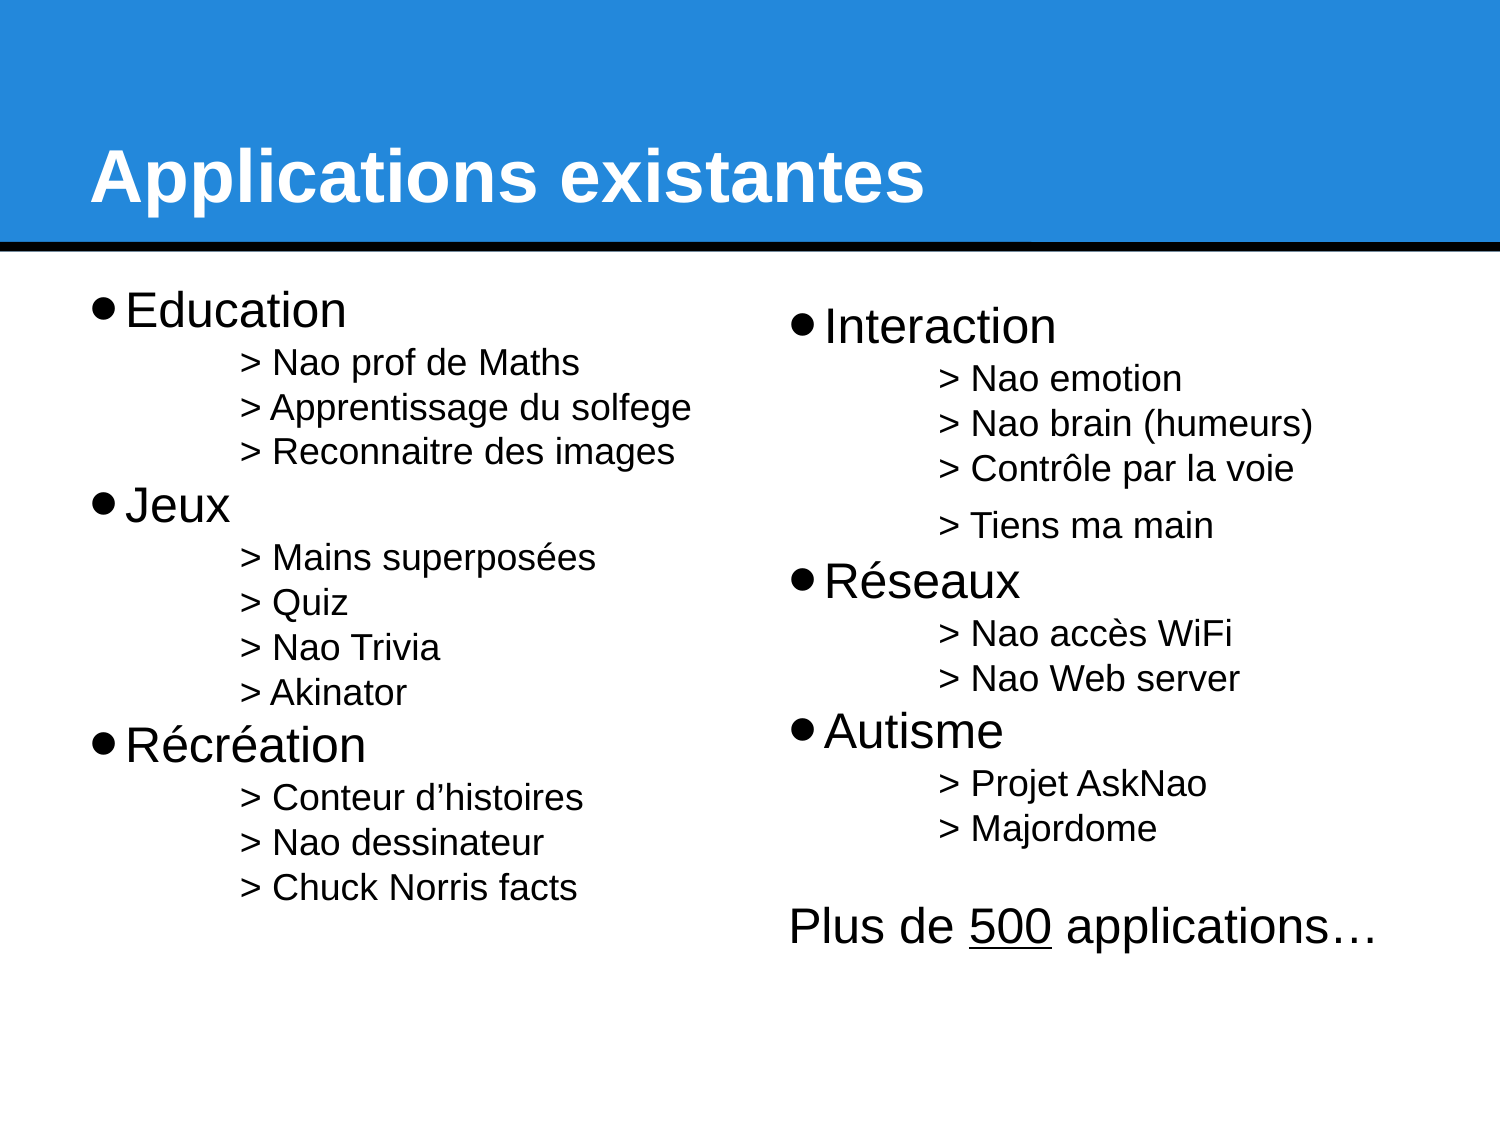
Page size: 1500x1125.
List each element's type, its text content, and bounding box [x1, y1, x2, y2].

text_box Interaction > Nao emotion > Nao brain (humeurs) > Contrôle par la voie > Tiens ma main Réseaux > Nao accès WiFi > Nao Web server Autisme > Projet AskNao > Majordome Plus de 500 applications… [773, 278, 1425, 1094]
text_box Applications existantes [75, 45, 1425, 233]
text_box Education > Nao prof de Maths > Apprentissage du solfege > Reconnaitre des images Jeux > Mains superposées > Quiz > Nao Trivia > Akinator Récréation > Conteur d’histoires > Nao dessinateur > Chuck Norris facts [75, 262, 727, 1078]
